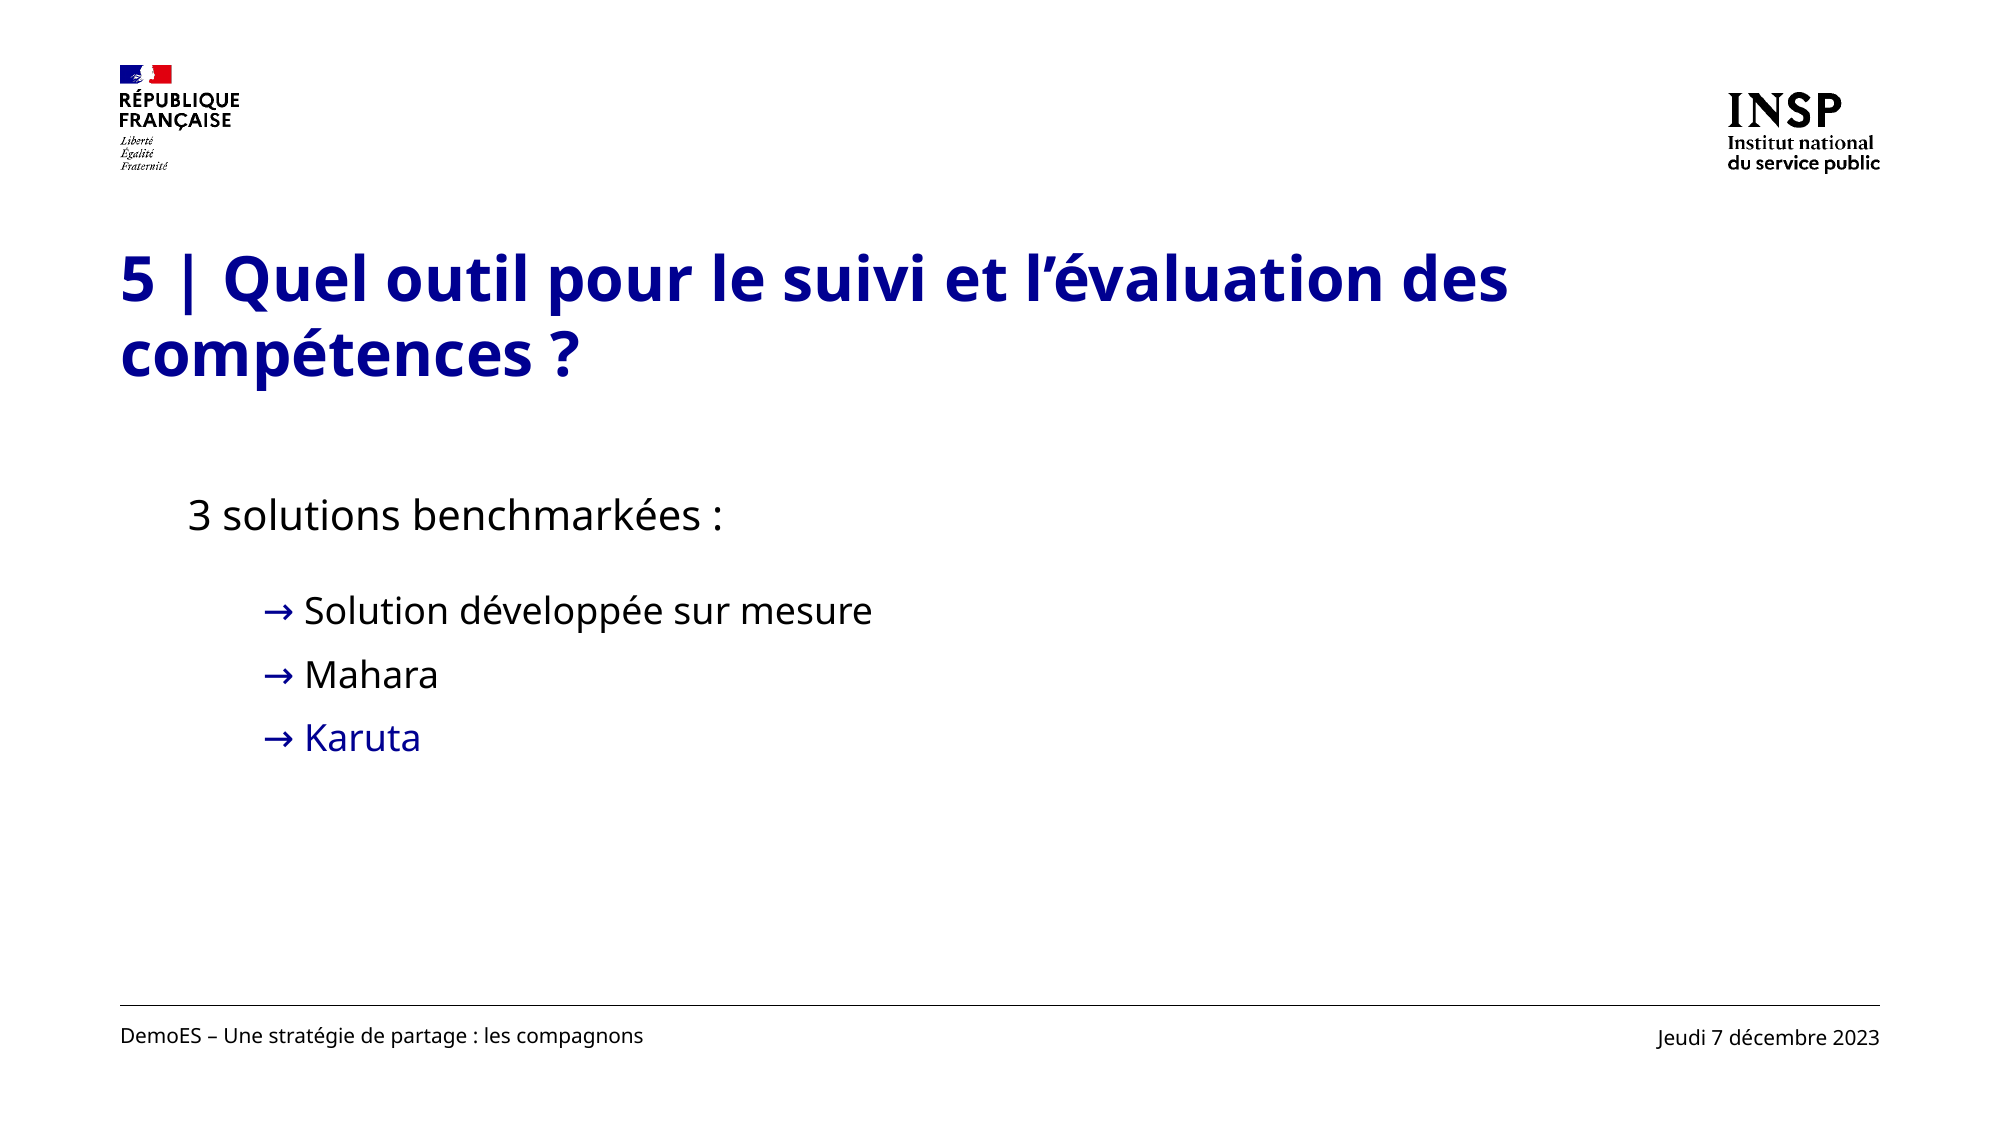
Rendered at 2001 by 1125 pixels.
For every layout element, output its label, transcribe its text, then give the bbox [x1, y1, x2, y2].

picture [120, 65, 239, 170]
text_box 5 | Quel outil pour le suivi et l’évaluation des compétences ? [120, 238, 1942, 394]
footer DemoES – Une stratégie de partage : les compagnons [120, 1007, 1597, 1068]
text_box 3 solutions benchmarkées : → Solution développée sur mesure → Mahara → Karuta [187, 393, 1752, 924]
slide_number Jeudi 7 décembre 2023 [1597, 1007, 1880, 1068]
picture [1728, 92, 1880, 174]
